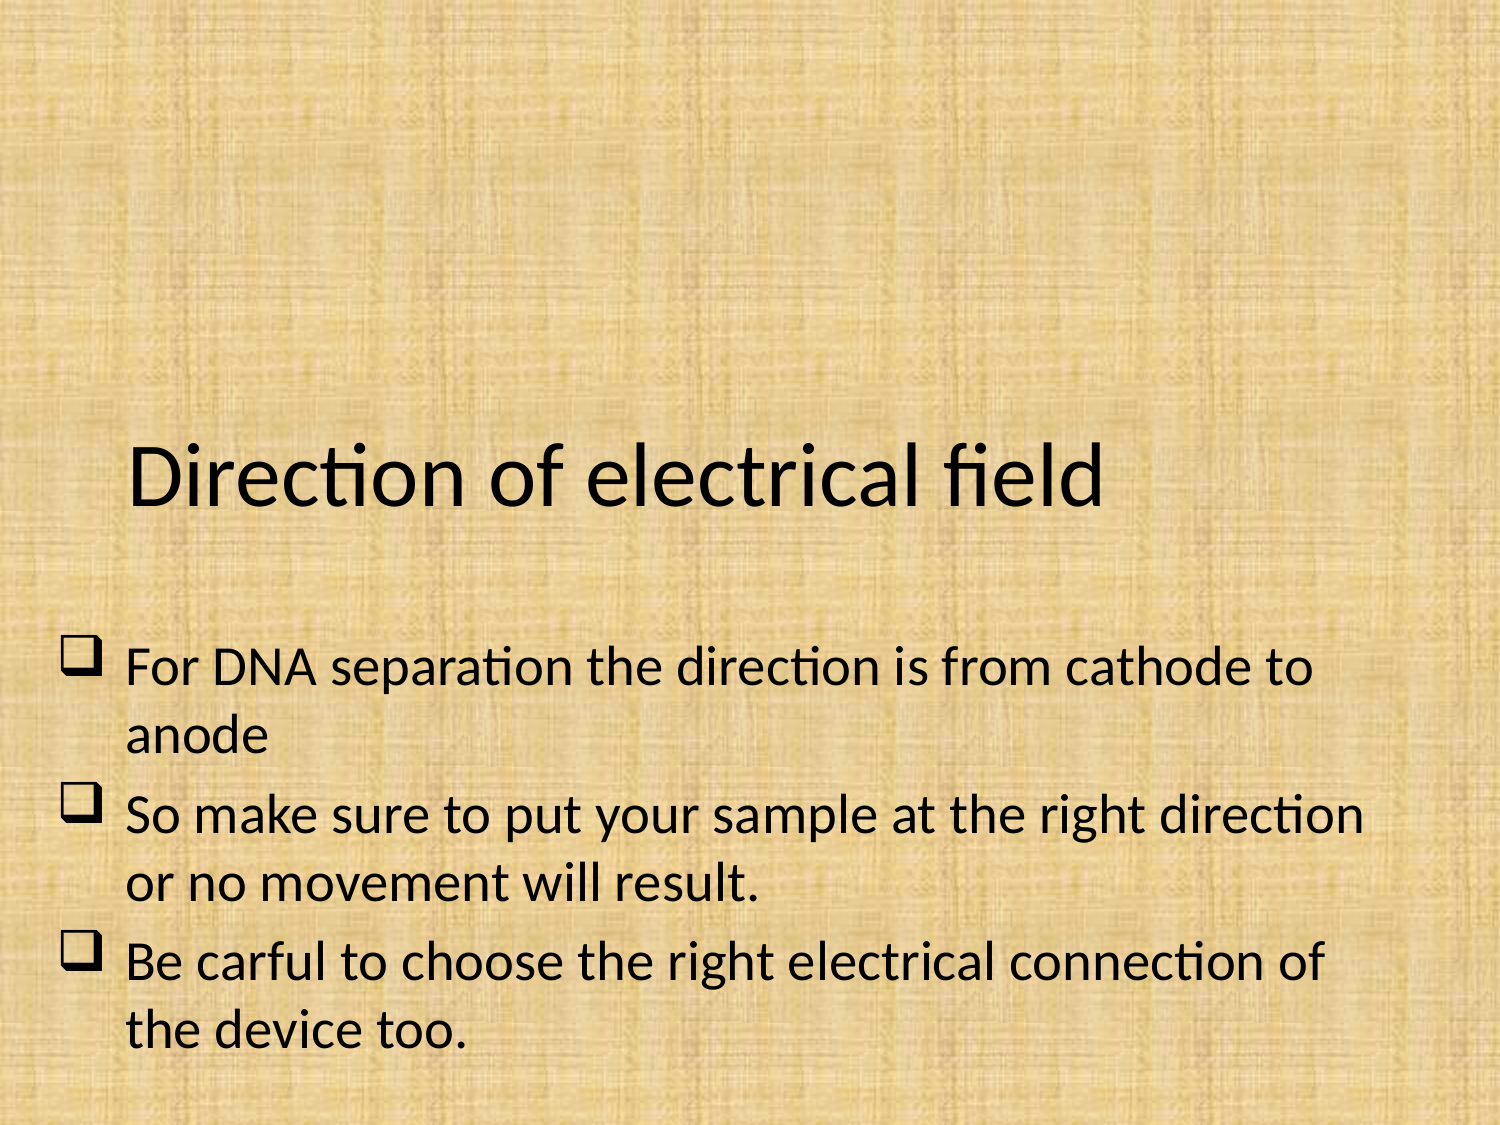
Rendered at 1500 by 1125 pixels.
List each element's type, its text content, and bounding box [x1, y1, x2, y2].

subtitle For DNA separation the direction is from cathode to anode So make sure to put your sample at the right direction or no movement will result. Be carful to choose the right electrical connection of the device too. [41, 621, 1436, 1071]
picture [0, 0, 1500, 1125]
title Direction of electrical field [112, 349, 1388, 591]
